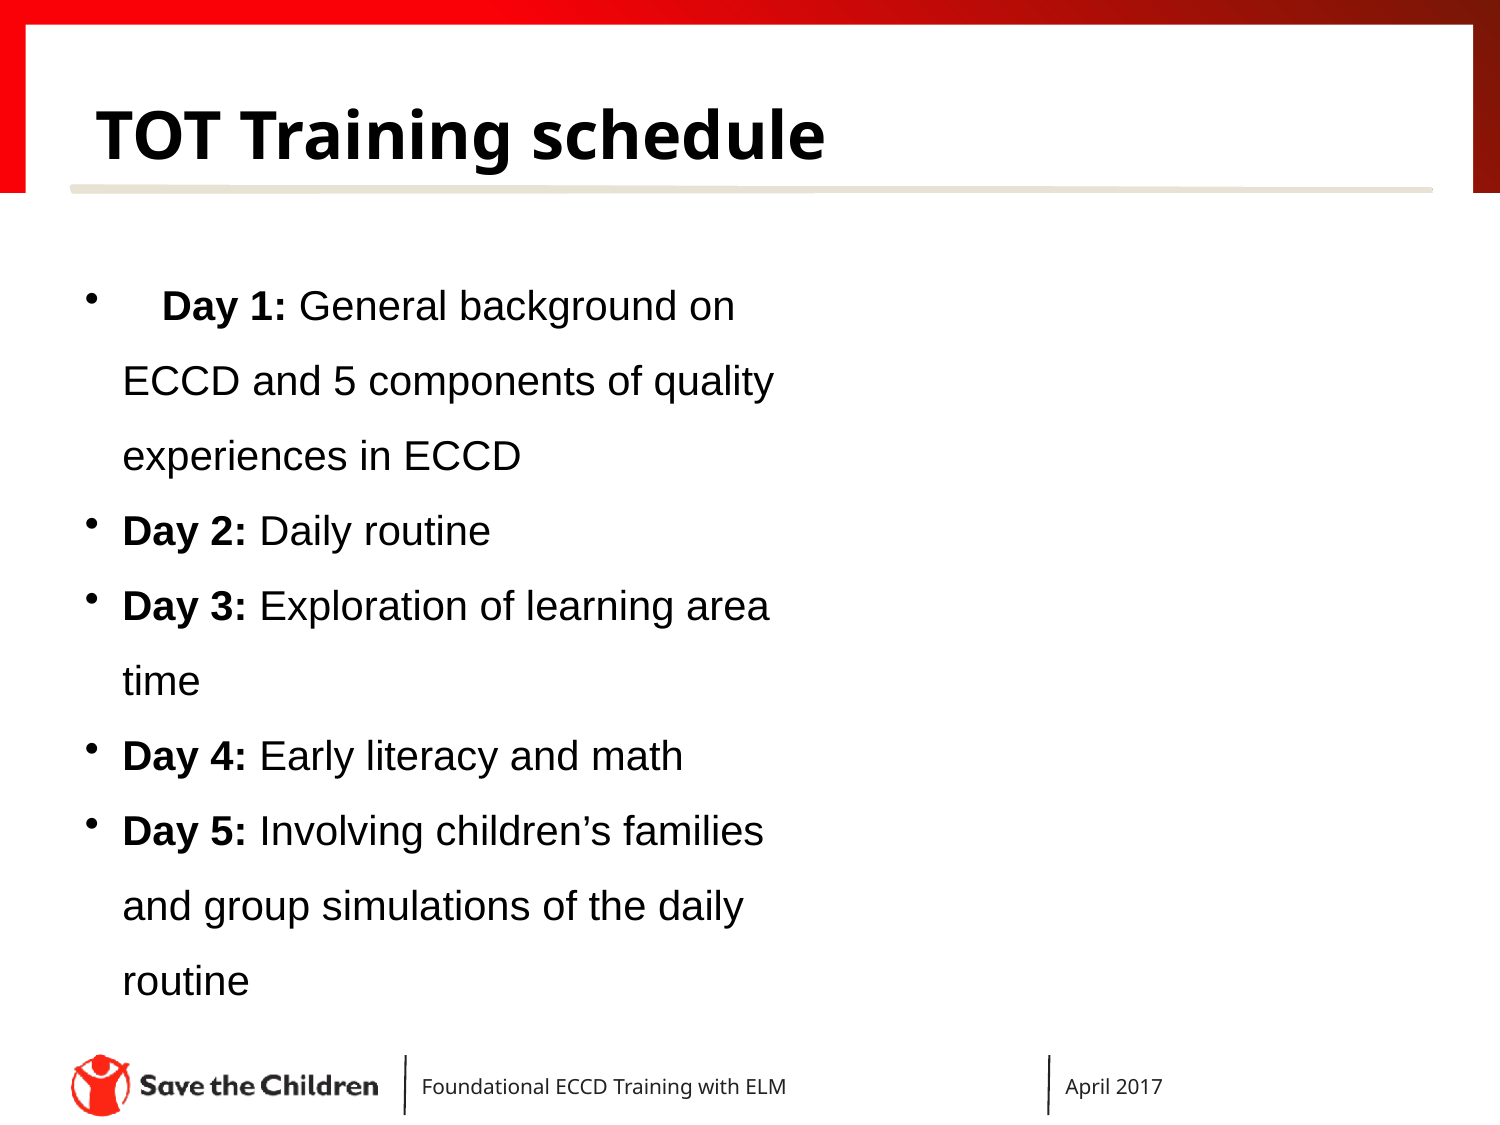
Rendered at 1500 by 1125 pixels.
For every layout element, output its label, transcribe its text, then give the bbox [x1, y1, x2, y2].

text_box Foundational ECCD Training with ELM [414, 1066, 1042, 1107]
text_box April 2017 [1057, 1066, 1398, 1107]
picture [71, 1054, 378, 1117]
picture [69, 184, 1433, 194]
text_box Day 1: General background on ECCD and 5 components of quality experiences in ECCD Day 2: Daily routine Day 3: Exploration of learning area time Day 4: Early literacy and math Day 5: Involving children’s families and group simulations of the daily routine [70, 239, 792, 1019]
title TOT Training schedule [86, 45, 1414, 182]
